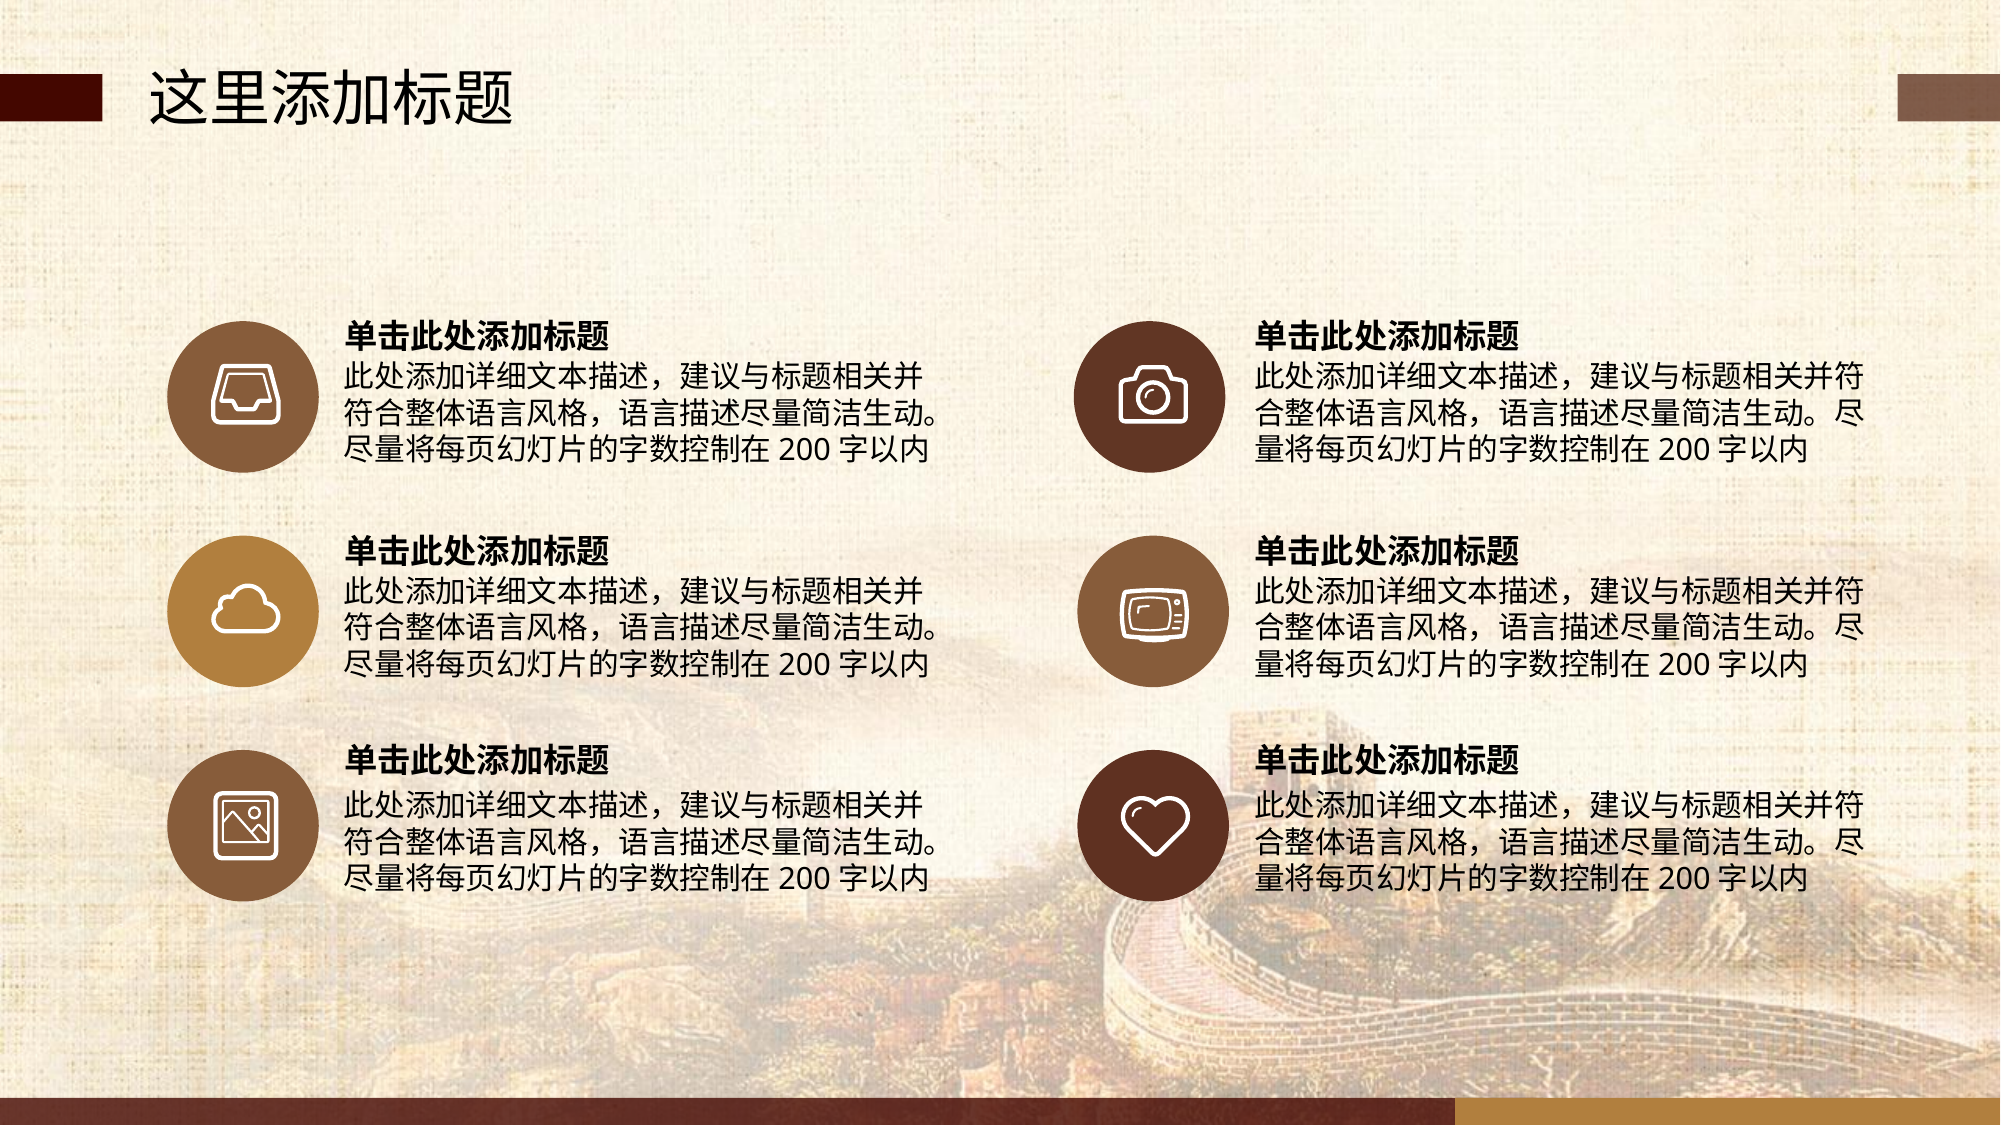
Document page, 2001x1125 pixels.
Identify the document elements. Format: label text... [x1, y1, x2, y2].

text_box 单击此处添加标题 [329, 307, 626, 349]
text_box 单击此处添加标题 [329, 522, 626, 564]
text_box 单击此处添加标题 [1239, 731, 1536, 778]
text_box [211, 583, 281, 634]
text_box 这里添加标题 [133, 52, 622, 141]
text_box 此处添加详细文本描述，建议与标题相关并符合整体语言风格，语言描述尽量简洁生动。尽量将每页幻灯片的字数控制在200字以内 [1239, 564, 1889, 689]
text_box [213, 791, 279, 861]
text_box 此处添加详细文本描述，建议与标题相关并符合整体语言风格，语言描述尽量简洁生动。尽量将每页幻灯片的字数控制在200字以内 [329, 778, 946, 904]
text_box 此处添加详细文本描述，建议与标题相关并符合整体语言风格，语言描述尽量简洁生动。尽量将每页幻灯片的字数控制在200字以内 [1239, 778, 1889, 904]
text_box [1118, 794, 1193, 858]
text_box 单击此处添加标题 [1239, 522, 1536, 564]
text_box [1118, 364, 1188, 424]
text_box [1073, 321, 1226, 473]
text_box 此处添加详细文本描述，建议与标题相关并符合整体语言风格，语言描述尽量简洁生动。尽量将每页幻灯片的字数控制在200字以内 [1239, 349, 1889, 475]
text_box [167, 535, 319, 688]
text_box [0, 1097, 1454, 1125]
picture [0, 0, 2001, 1125]
text_box [1077, 535, 1229, 688]
text_box [1454, 1097, 2000, 1125]
text_box [1077, 749, 1229, 902]
text_box [167, 749, 319, 902]
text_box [211, 363, 281, 425]
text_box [1118, 588, 1190, 643]
text_box 单击此处添加标题 [329, 731, 626, 778]
text_box [167, 321, 319, 473]
text_box [1897, 73, 2000, 122]
text_box 此处添加详细文本描述，建议与标题相关并符合整体语言风格，语言描述尽量简洁生动。尽量将每页幻灯片的字数控制在200字以内 [329, 349, 946, 475]
text_box 单击此处添加标题 [1239, 307, 1536, 349]
text_box 此处添加详细文本描述，建议与标题相关并符合整体语言风格，语言描述尽量简洁生动。尽量将每页幻灯片的字数控制在200字以内 [329, 564, 946, 689]
text_box [0, 73, 103, 122]
